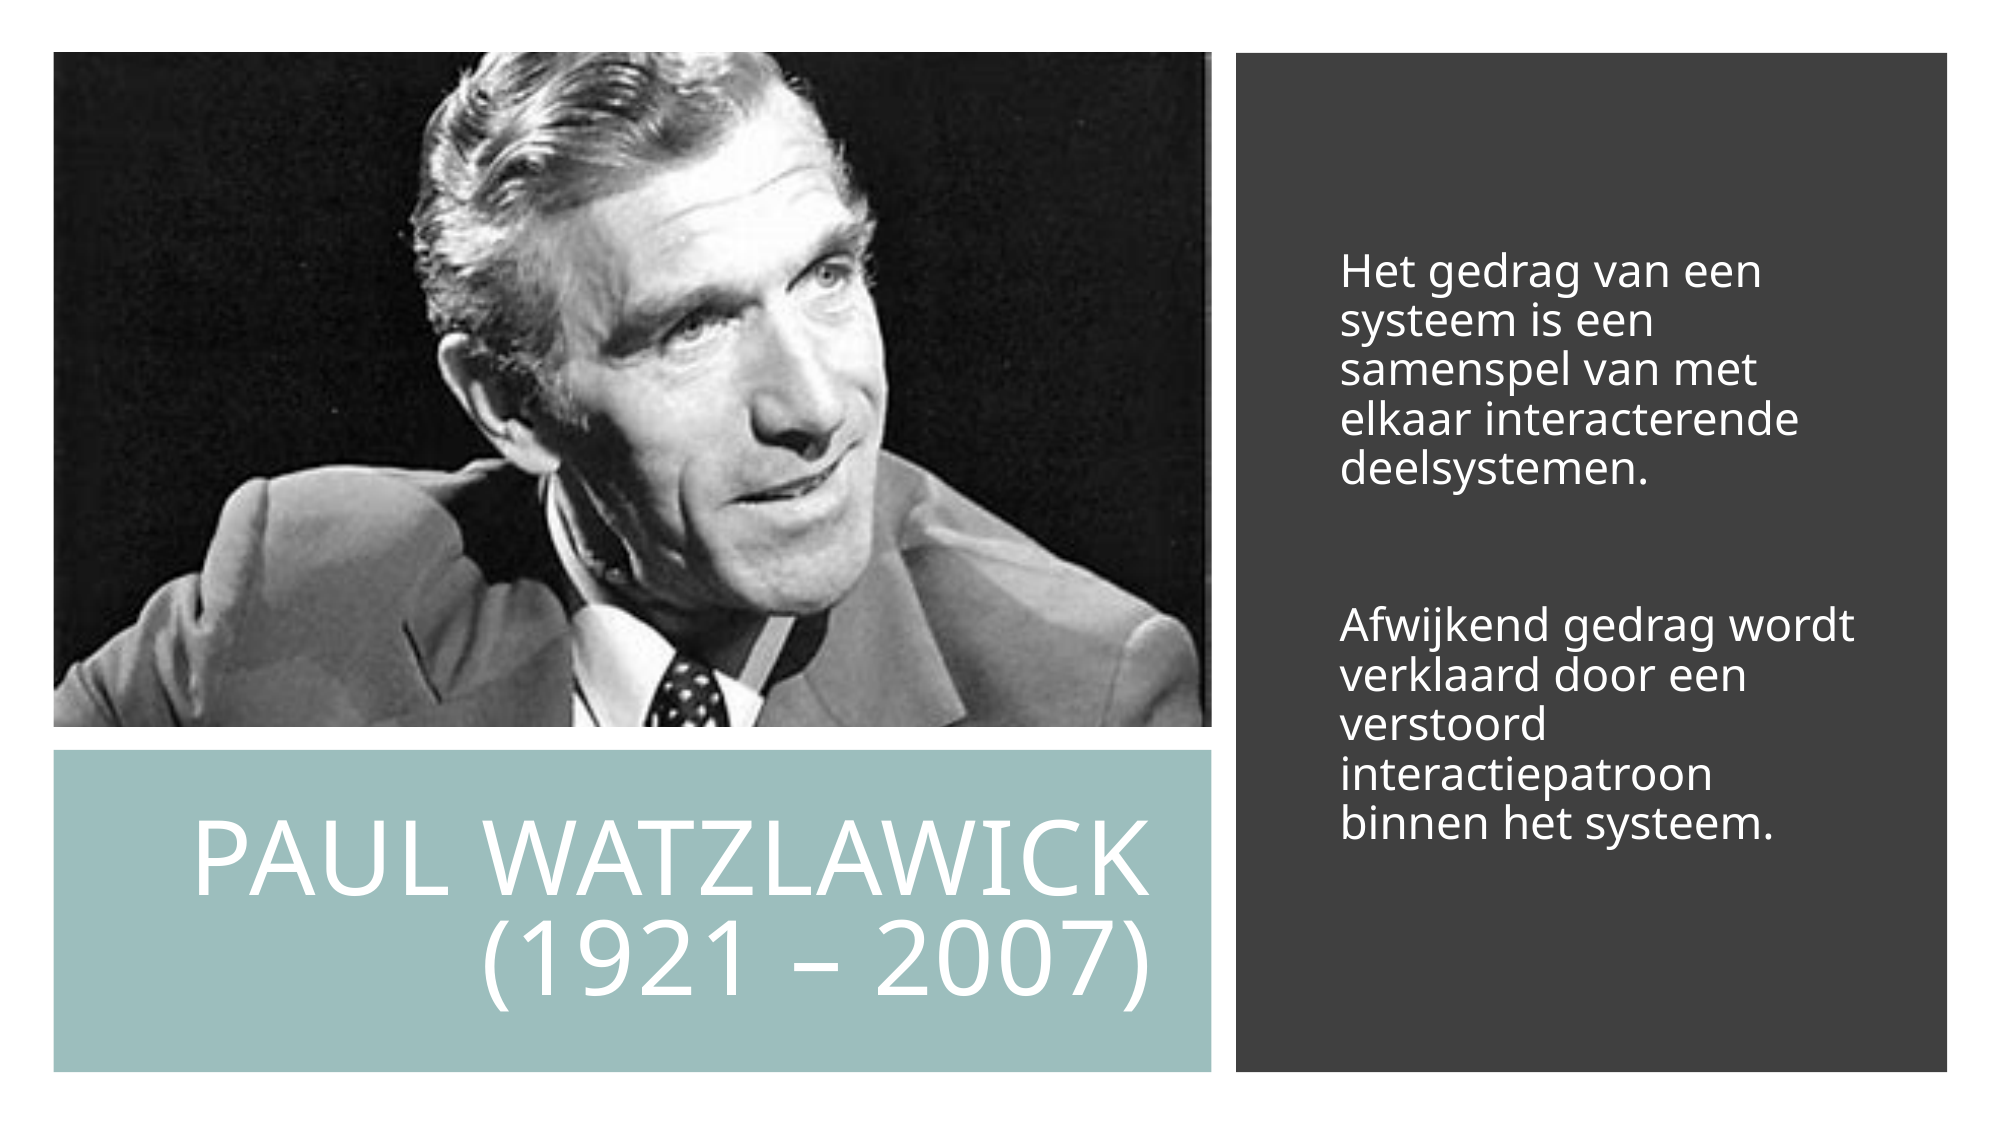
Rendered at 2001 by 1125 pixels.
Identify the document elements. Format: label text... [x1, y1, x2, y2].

list Het gedrag van een systeem is een samenspel van met elkaar interacterende deelsystemen. Afwijkend gedrag wordt verklaard door een verstoord interactiepatroon binnen het systeem. [1317, 150, 1879, 947]
text_box [52, 749, 1213, 1073]
text_box [1235, 51, 1948, 1074]
title Paul Watzlawick (1921 – 2007) [85, 782, 1168, 1049]
picture [53, 52, 1212, 727]
